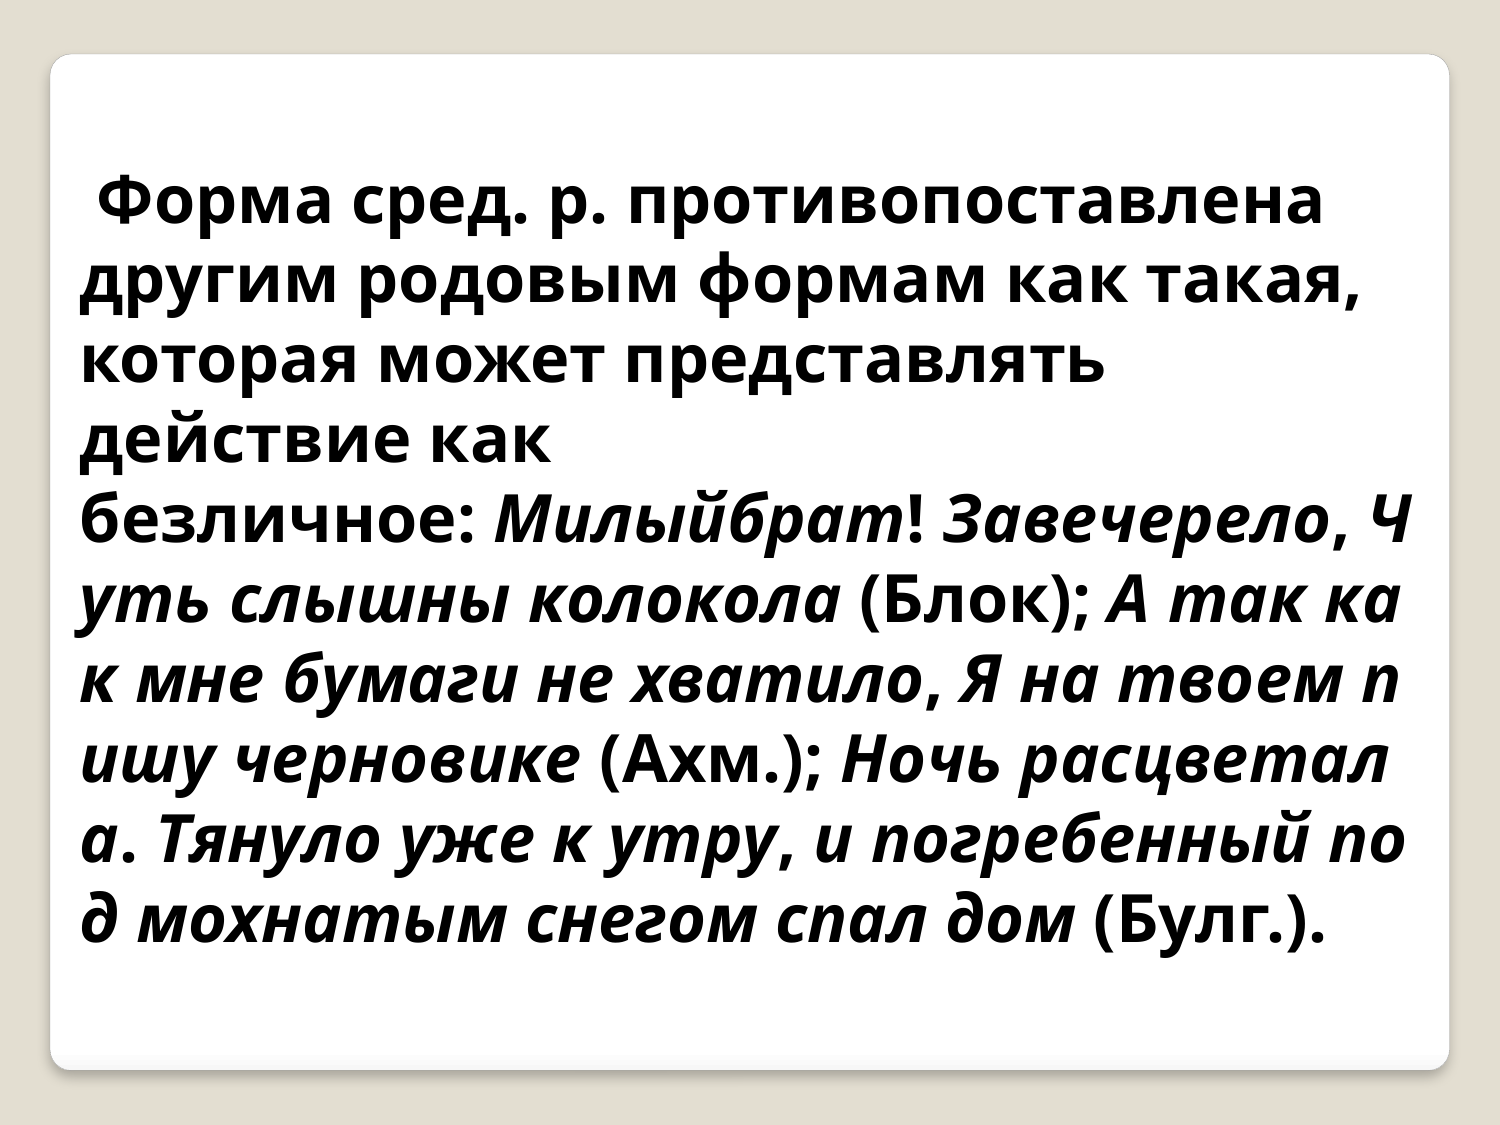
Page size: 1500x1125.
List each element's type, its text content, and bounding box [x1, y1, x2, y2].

text_box Форма сред. р. противопоставлена другим родовым формам как такая, которая может представлять действие как безличное: Милыйбрат! Завечерело, Чуть слышны колокола (Блок); А так как мне бумаги не хватило, Я на твоем пишу черновике (Ахм.); Ночь расцветала. Тянуло уже к утру, и погребенный под мохнатым снегом спал дом (Булг.). [64, 148, 1436, 1044]
